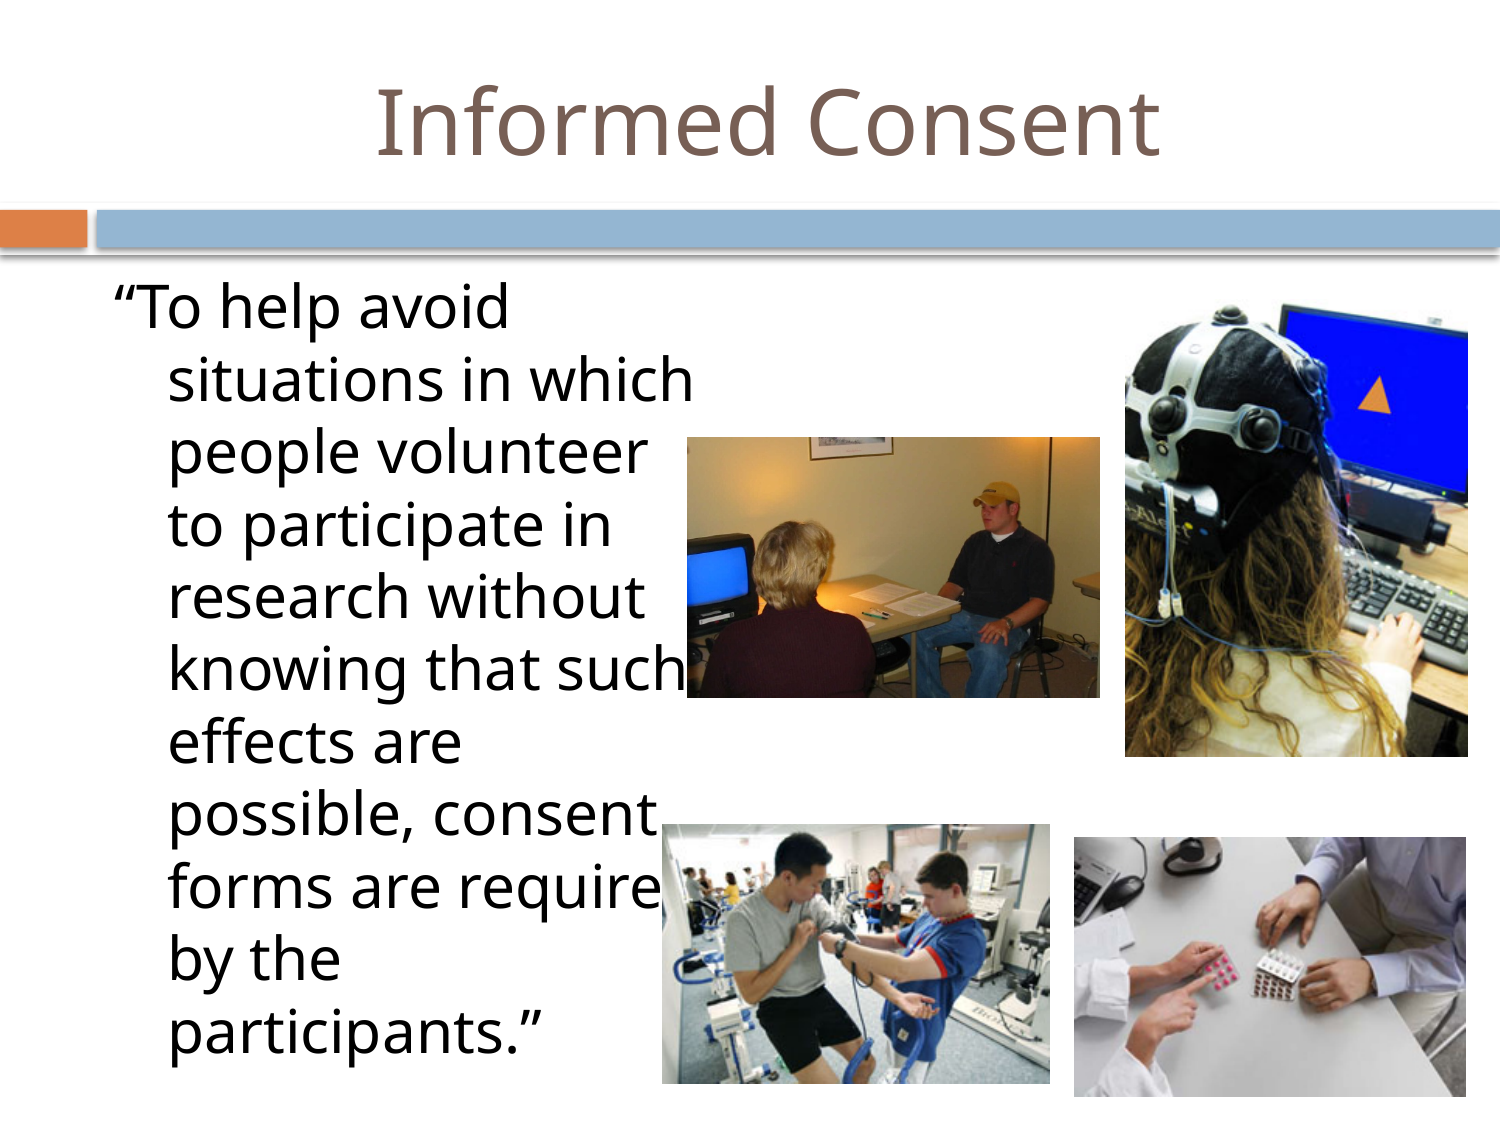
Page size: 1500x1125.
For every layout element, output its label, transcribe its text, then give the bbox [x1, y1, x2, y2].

title Informed Consent [99, 37, 1438, 201]
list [1124, 299, 1468, 757]
picture [1074, 837, 1466, 1098]
picture [687, 437, 1101, 698]
picture [662, 824, 1051, 1085]
list “To help avoid situations in which people volunteer to participate in research without knowing that such effects are possible, consent forms are required by the participants.” [99, 260, 738, 1011]
